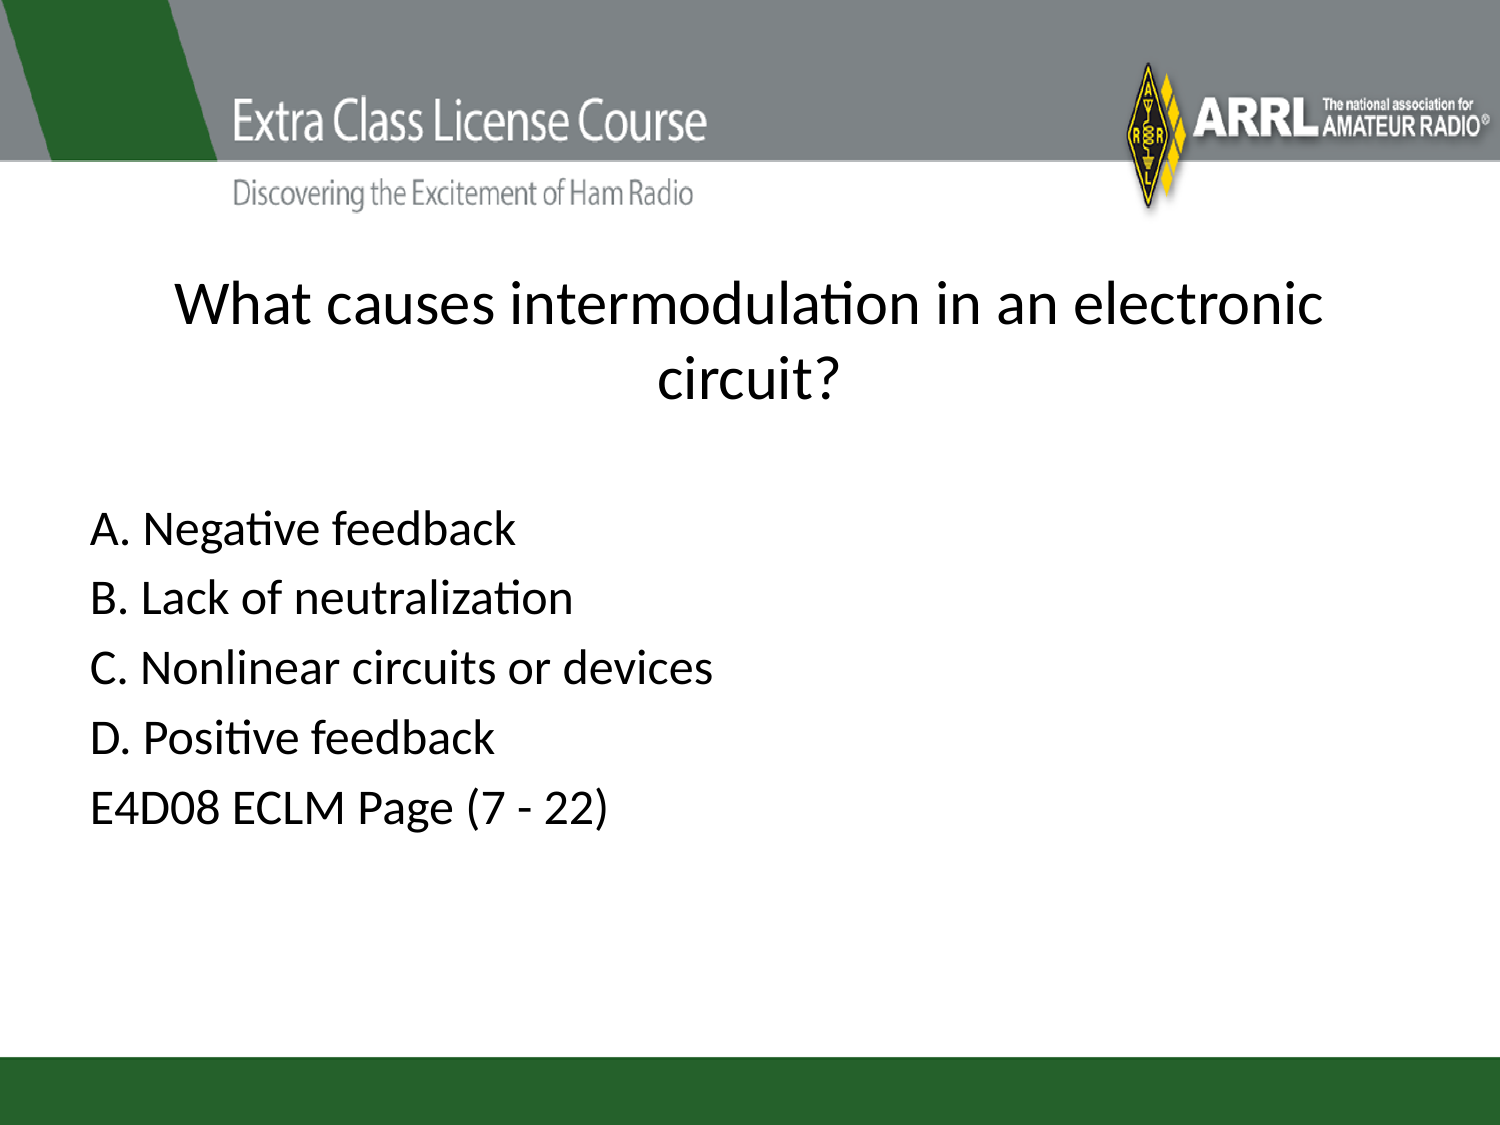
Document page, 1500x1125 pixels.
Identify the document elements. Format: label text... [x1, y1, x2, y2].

list A. Negative feedback B. Lack of neutralization C. Nonlinear circuits or devices D. Positive feedback E4D08 ECLM Page (7 - 22) [75, 487, 1425, 1005]
title What causes intermodulation in an electronic circuit? [75, 254, 1425, 435]
picture [0, 0, 1500, 1125]
